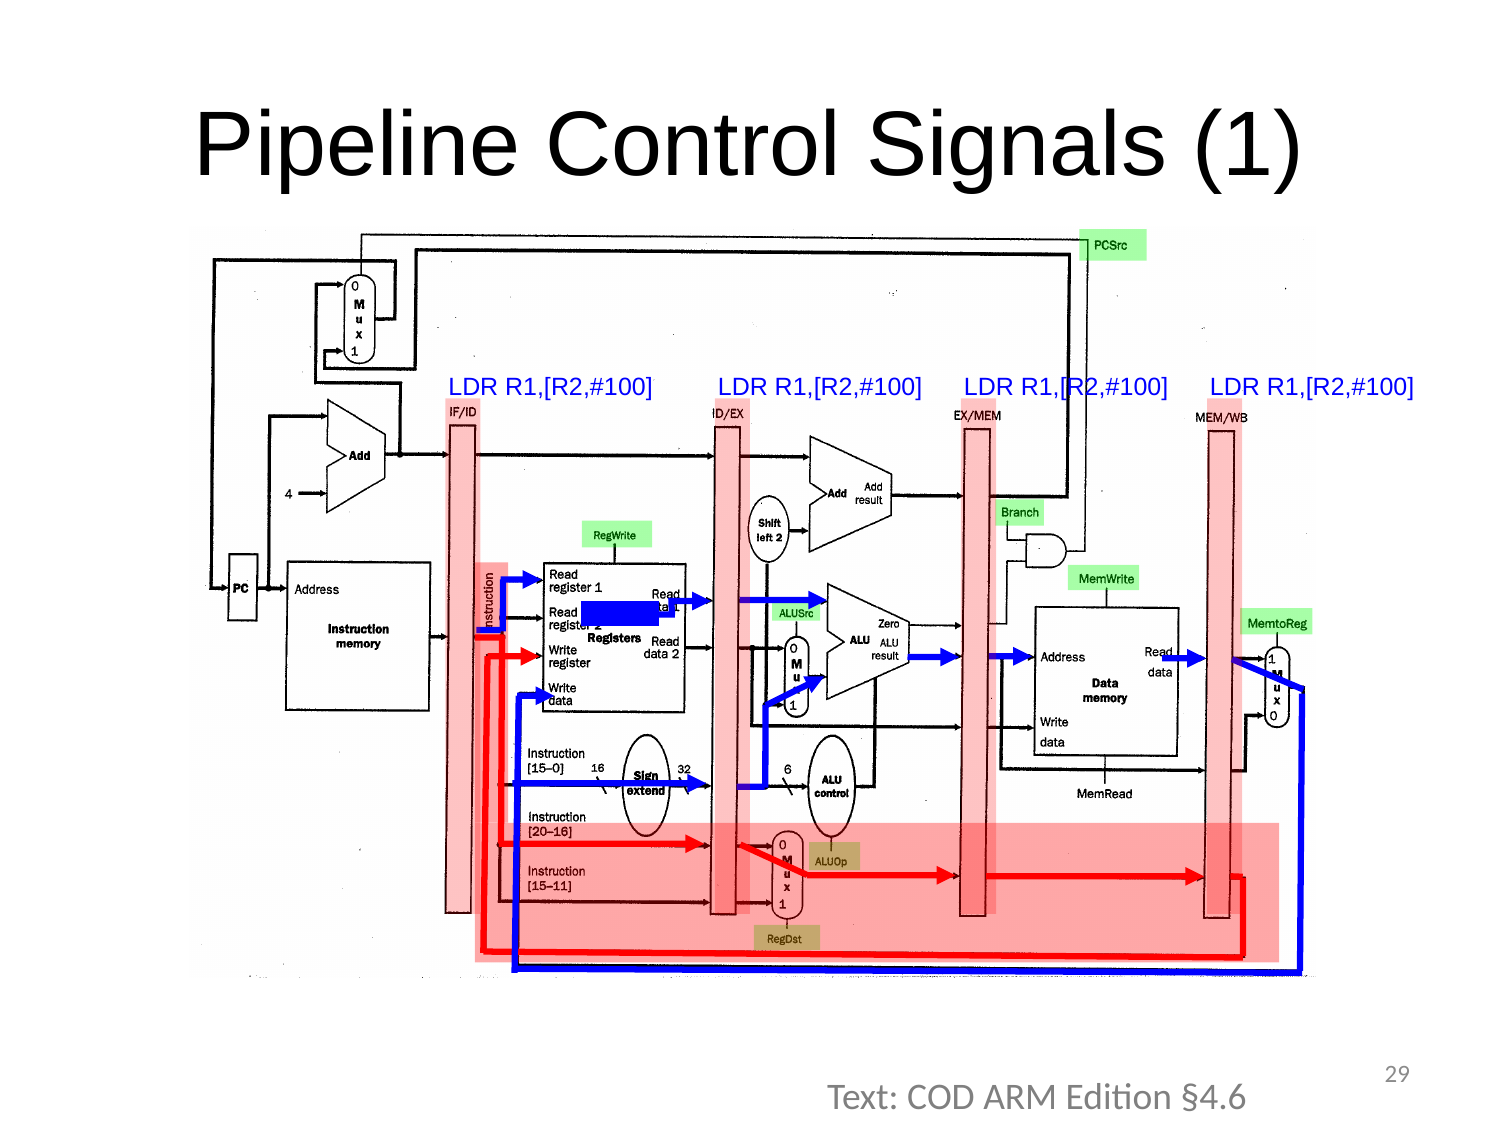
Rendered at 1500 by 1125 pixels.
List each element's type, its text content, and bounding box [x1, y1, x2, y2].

text_box Text: COD ARM Edition §4.6 [812, 1064, 1350, 1125]
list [189, 226, 1317, 978]
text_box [514, 658, 1304, 974]
text_box LDR R1,[R2,#100] [1321, 363, 1500, 408]
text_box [736, 599, 960, 657]
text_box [474, 562, 1280, 963]
title Pipeline Control Signals (1) [75, 45, 1425, 233]
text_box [581, 228, 1313, 951]
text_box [476, 579, 712, 632]
slide_number 29 [1074, 1042, 1425, 1103]
